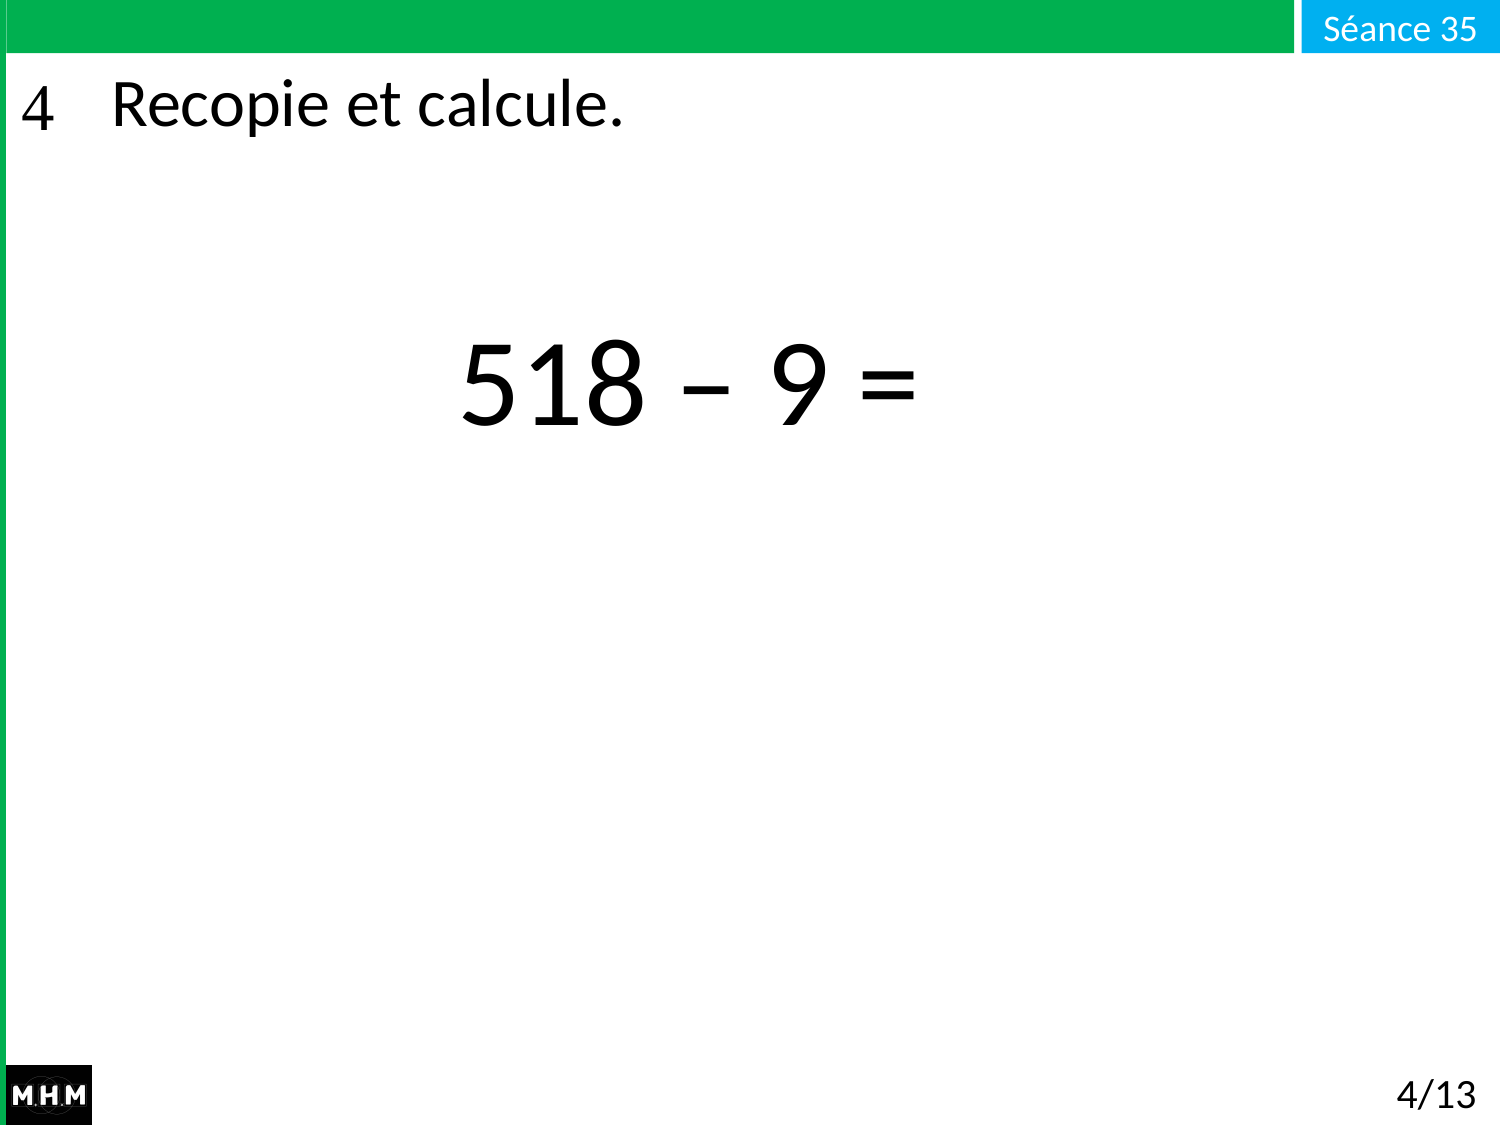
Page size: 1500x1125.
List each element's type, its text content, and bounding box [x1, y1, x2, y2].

title Recopie et calcule. [96, 60, 1391, 150]
list 4/13 [1373, 1064, 1500, 1125]
picture [6, 1065, 92, 1125]
text_box 518 – 9 = [442, 292, 1243, 458]
